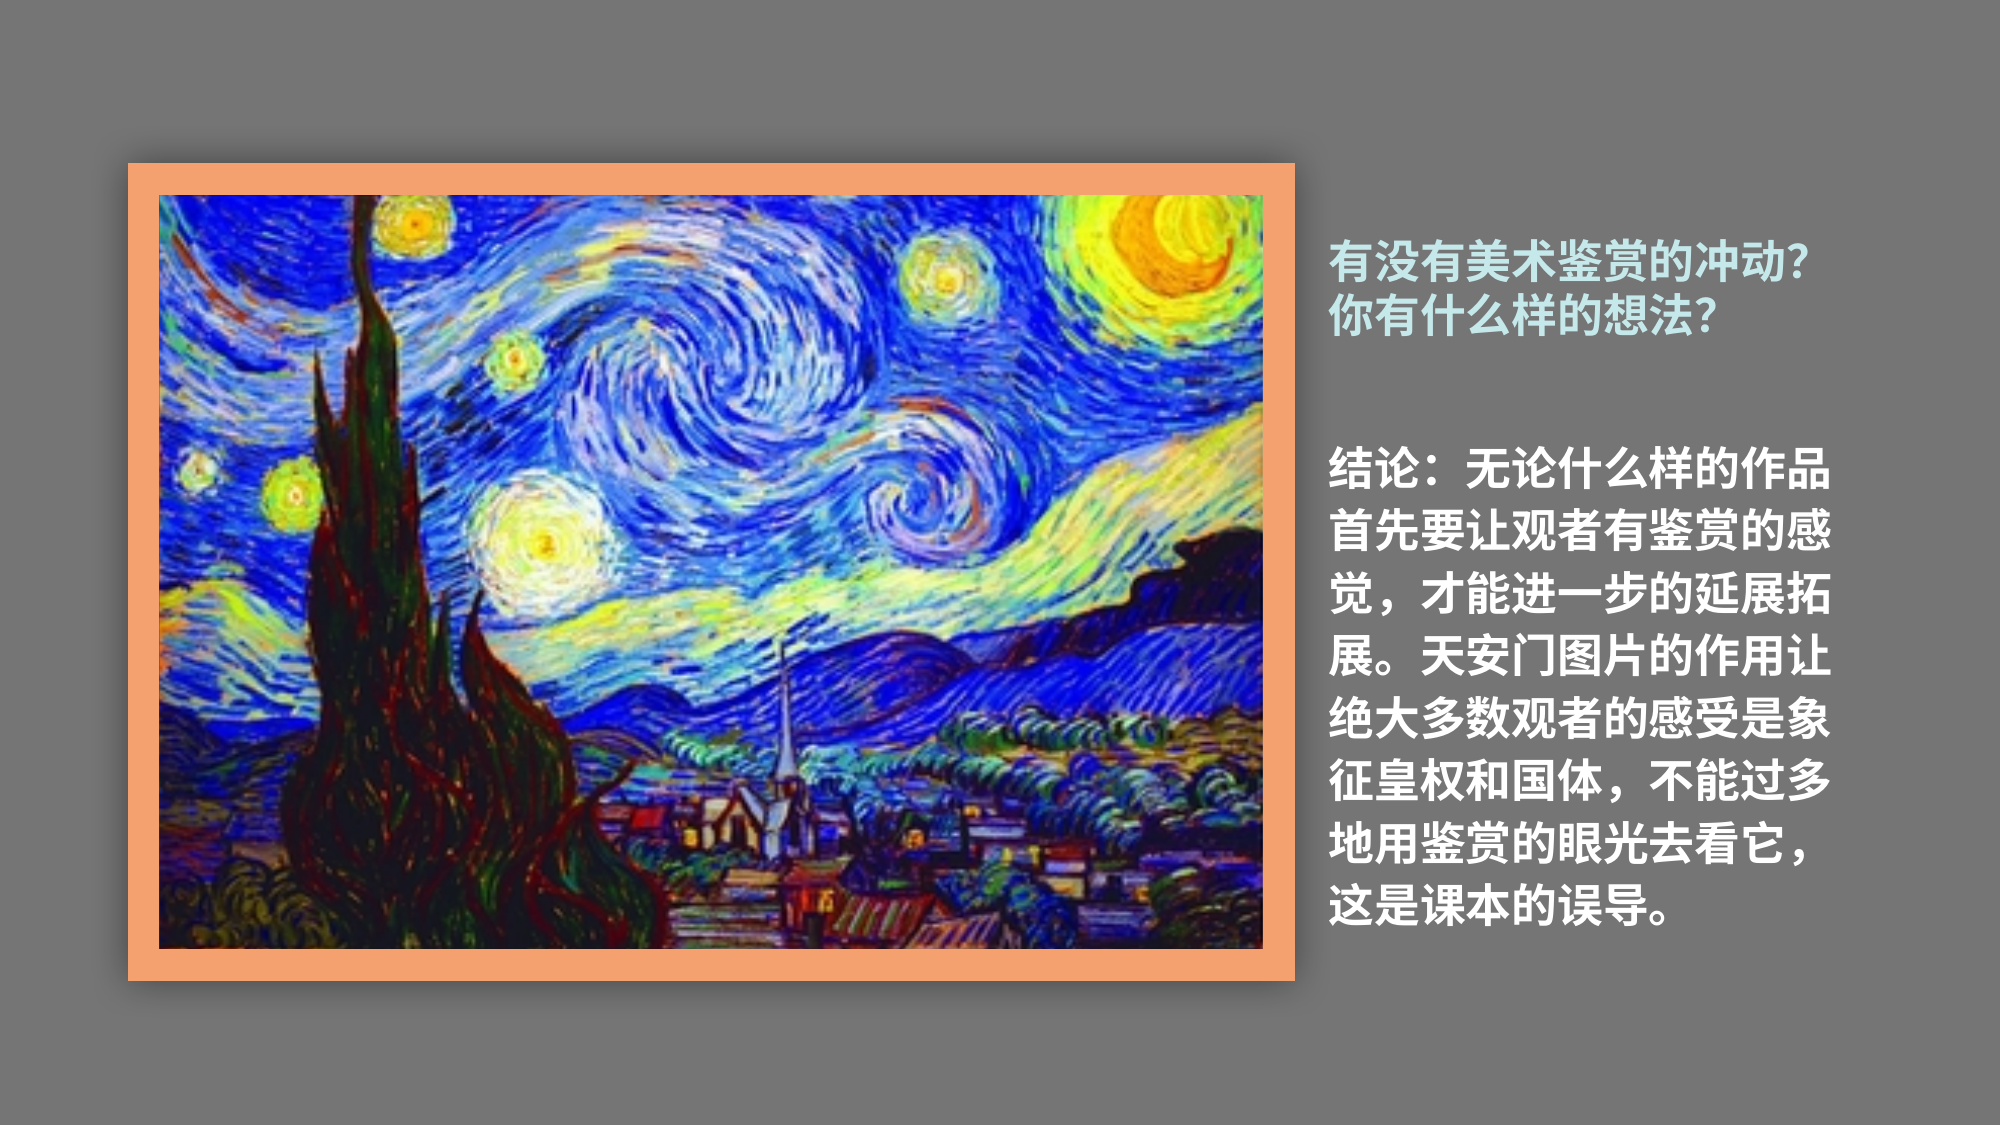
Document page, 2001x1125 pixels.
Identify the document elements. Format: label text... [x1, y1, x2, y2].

text_box 有没有美术鉴赏的冲动？ 你有什么样的想法？ [1322, 226, 1848, 350]
picture [159, 194, 1264, 950]
text_box 结论：无论什么样的作品 首先要让观者有鉴赏的感 觉，才能进一步的延展拓 展。天安门图片的作用让 绝大多数观者的感受是象 征皇权和国体，不能过多 地用鉴赏的眼光去看它， 这是课本的误导。 [1314, 424, 1848, 940]
